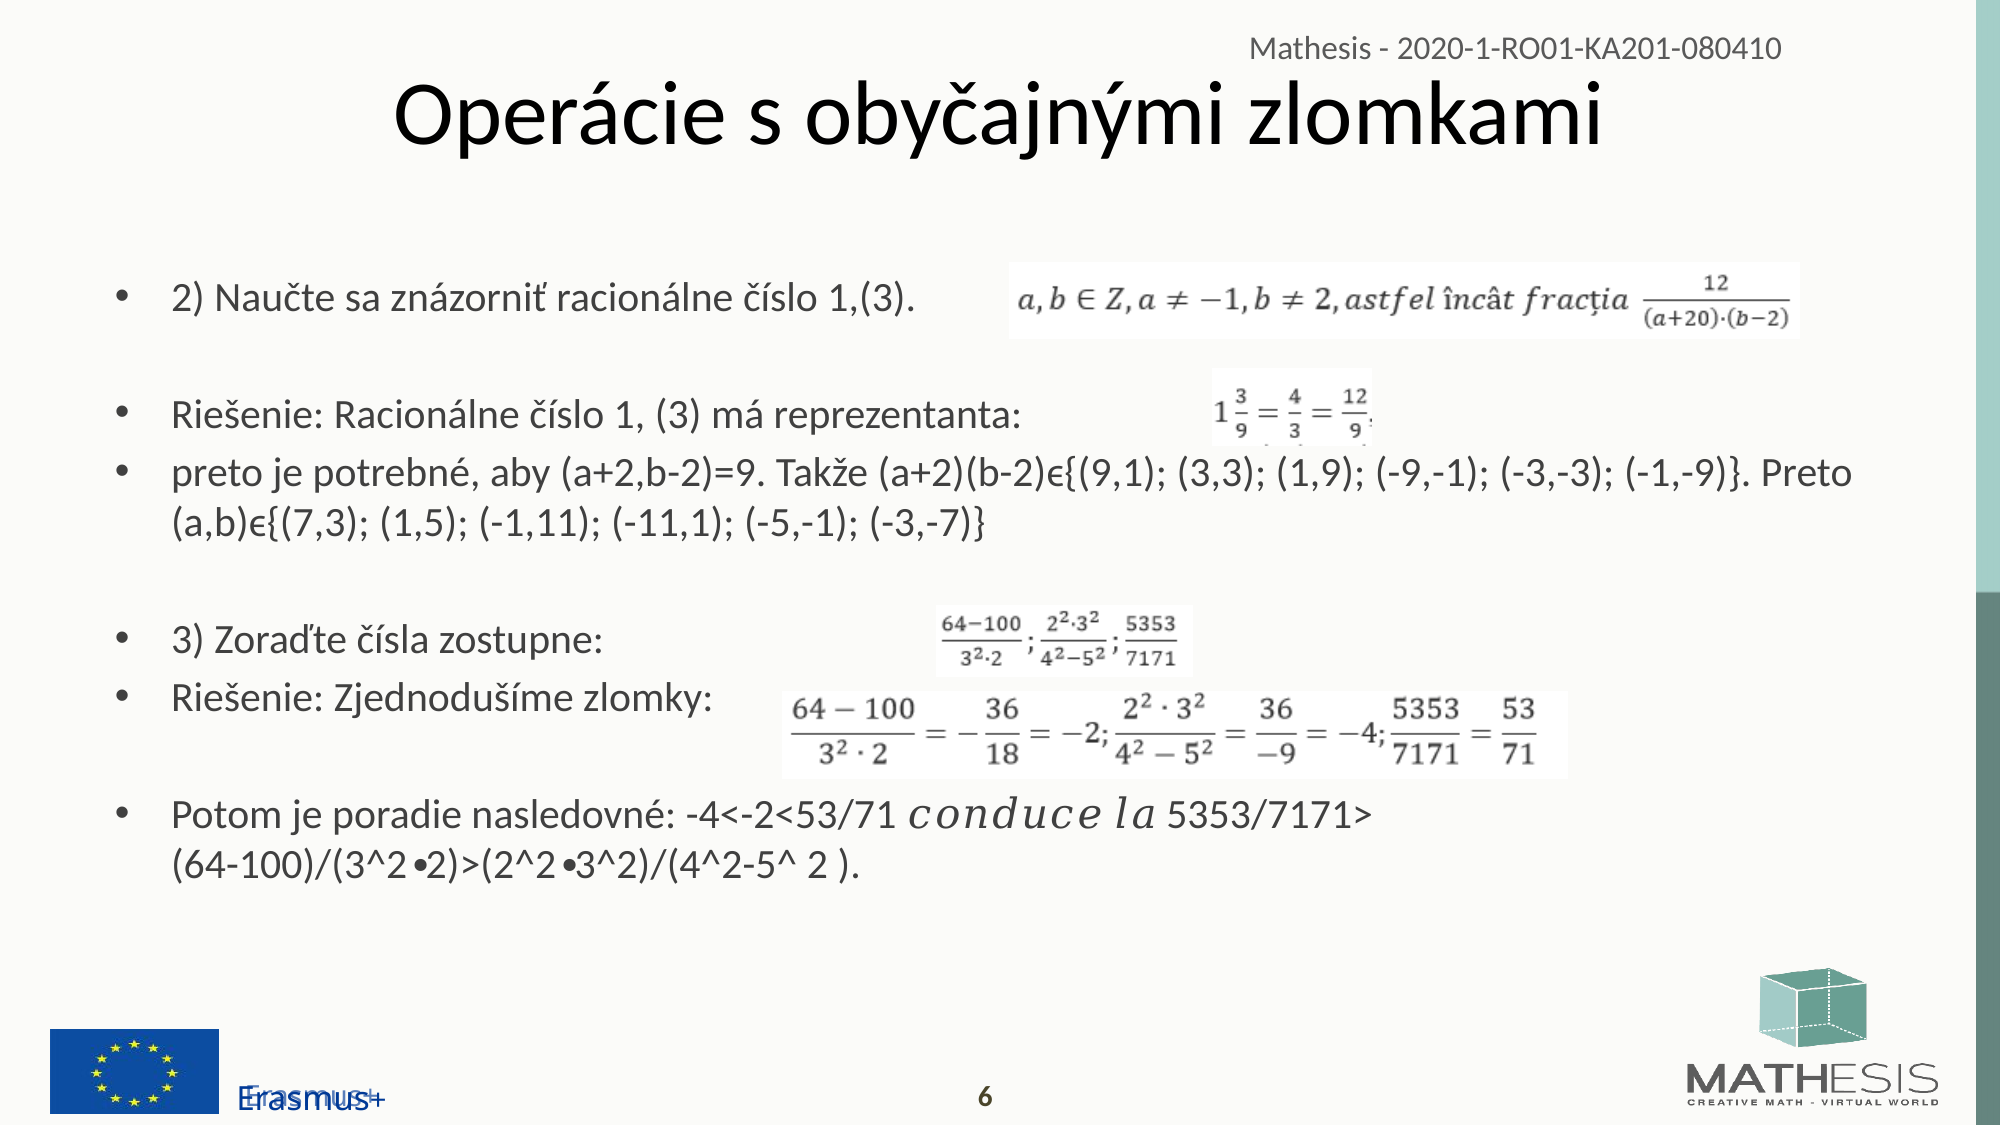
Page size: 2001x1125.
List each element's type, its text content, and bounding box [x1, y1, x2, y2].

title Operácie s obyčajnými zlomkami [99, 45, 1900, 233]
picture [936, 605, 1194, 677]
picture [50, 1029, 219, 1114]
picture [782, 690, 1568, 779]
list 2) Naučte sa znázorniť racionálne číslo 1,(3). Riešenie: Racionálne číslo 1, (3) má reprezentanta: preto je potrebné, aby (a+2,b-2)=9. Takže (a+2)(b-2)ϵ{(9,1); (3,3); (1,9); (-9,-1); (-3,-3); (-1,-9)}. Preto (a,b)ϵ{(7,3); (1,5); (-1,11); (-11,1); (-5,-1); (-3,-7)} 3) Zoraďte čísla zostupne: Riešenie: Zjednodušíme zlomky: Potom je poradie nasledovné: -4<-2<53/71 𝑐𝑜𝑛𝑑𝑢𝑐𝑒 𝑙𝑎 5353/7171> (64-100)/(3^2∙2)>(2^2∙3^2)/(4^2-5^ 2 ). [99, 262, 1900, 1005]
picture [1009, 261, 1800, 339]
picture [1211, 368, 1372, 446]
